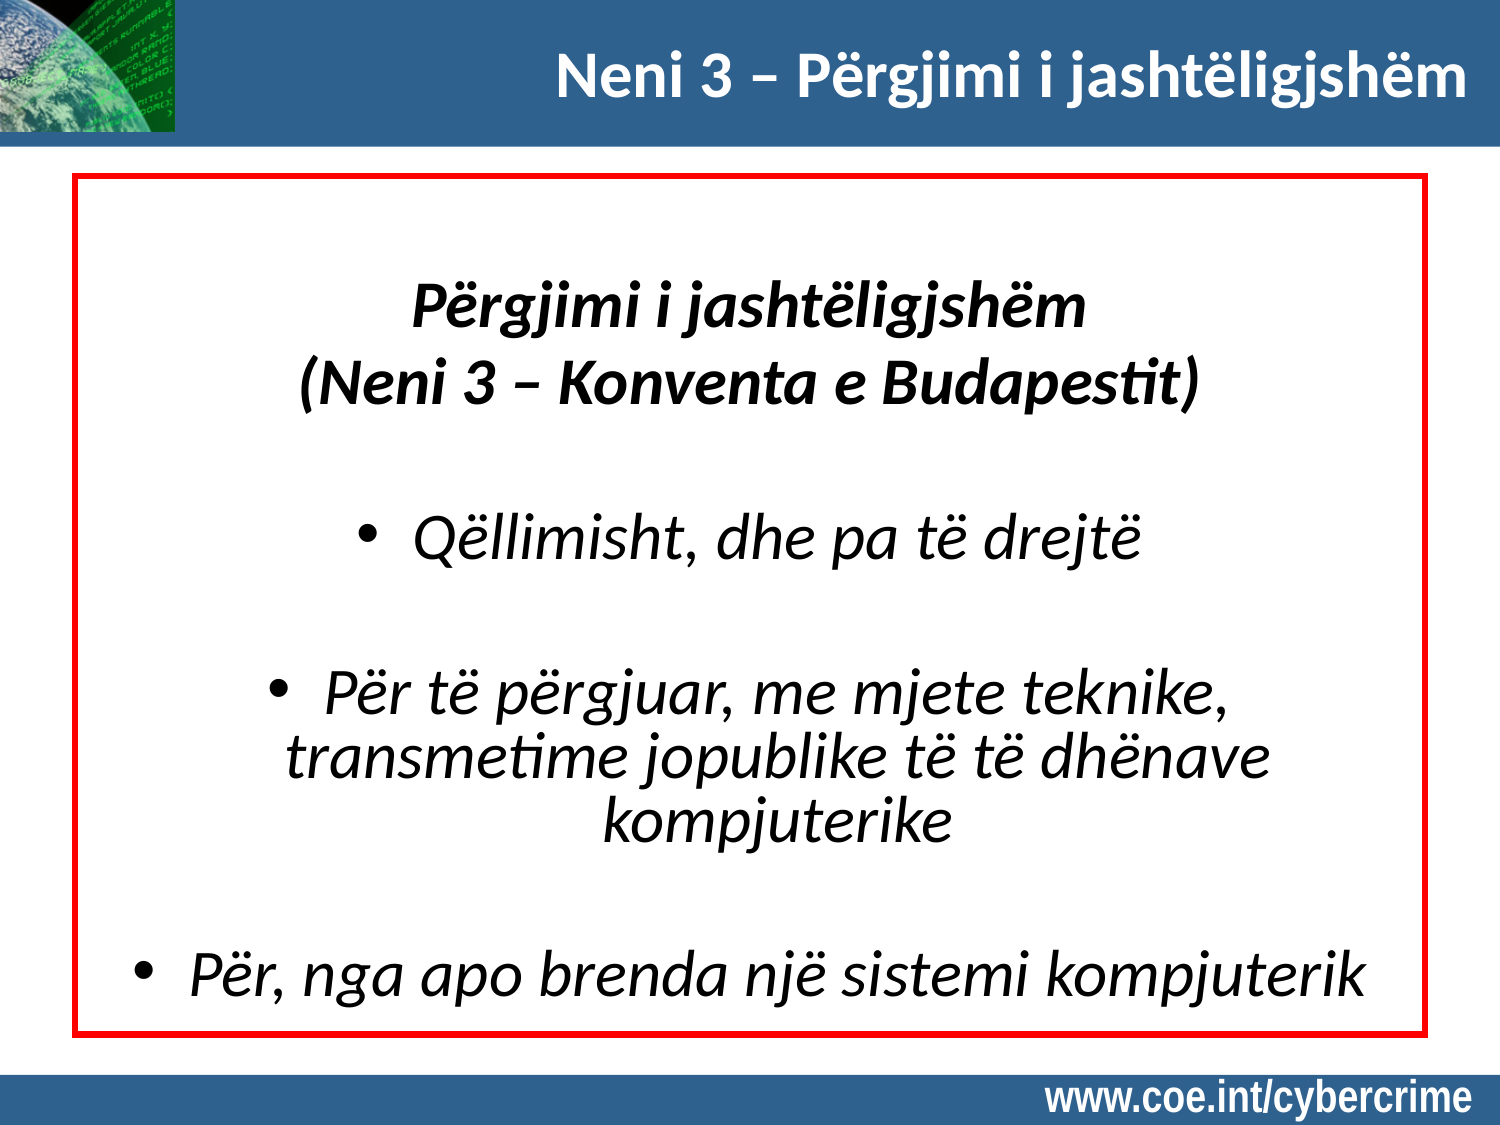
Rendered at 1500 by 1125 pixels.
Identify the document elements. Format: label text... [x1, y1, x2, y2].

text_box [0, 1073, 1030, 1125]
text_box Përgjimi i jashtëligjshëm (Neni 3 – Konventa e Budapestit) Qëllimisht, dhe pa të drejtë Për të përgjuar, me mjete teknike, transmetime jopublike të të dhënave kompjuterike Për, nga apo brenda një sistemi kompjuterik [74, 175, 1425, 1035]
text_box www.coe.int/cybercrime [1030, 1059, 1500, 1125]
text_box Neni 3 – Përgjimi i jashtëligjshëm [0, 0, 1500, 149]
picture [0, 0, 175, 132]
